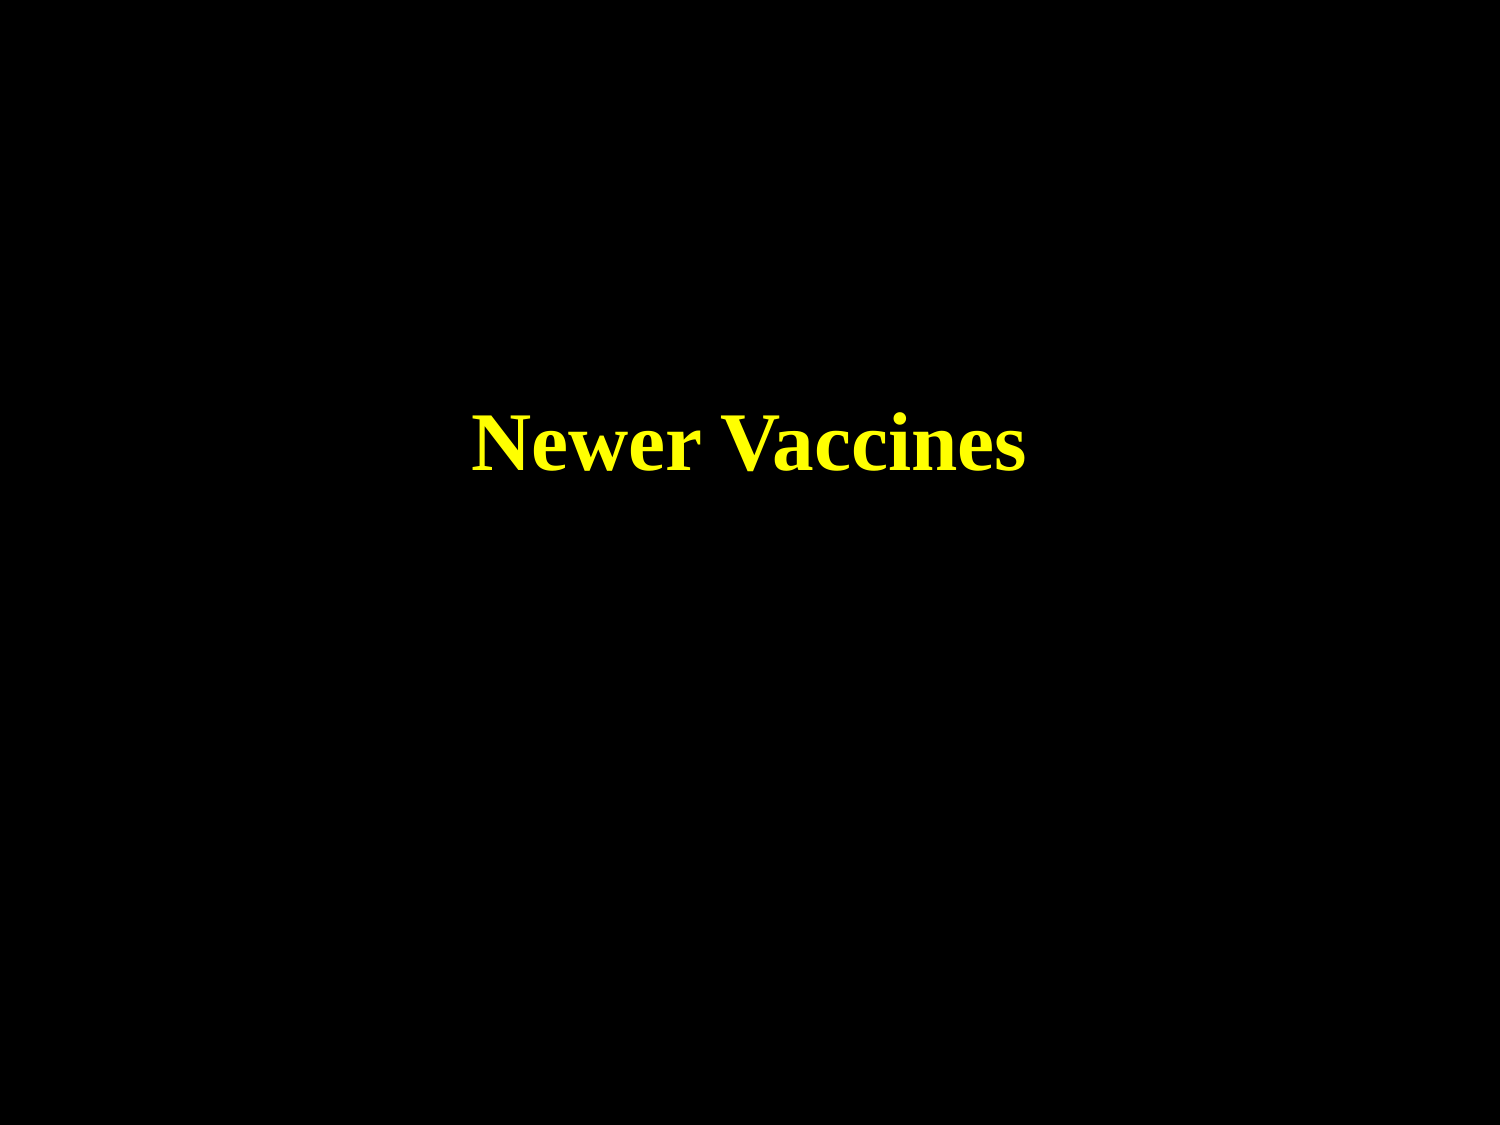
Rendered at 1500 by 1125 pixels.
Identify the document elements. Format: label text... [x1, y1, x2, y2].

title Newer Vaccines [75, 262, 1425, 613]
